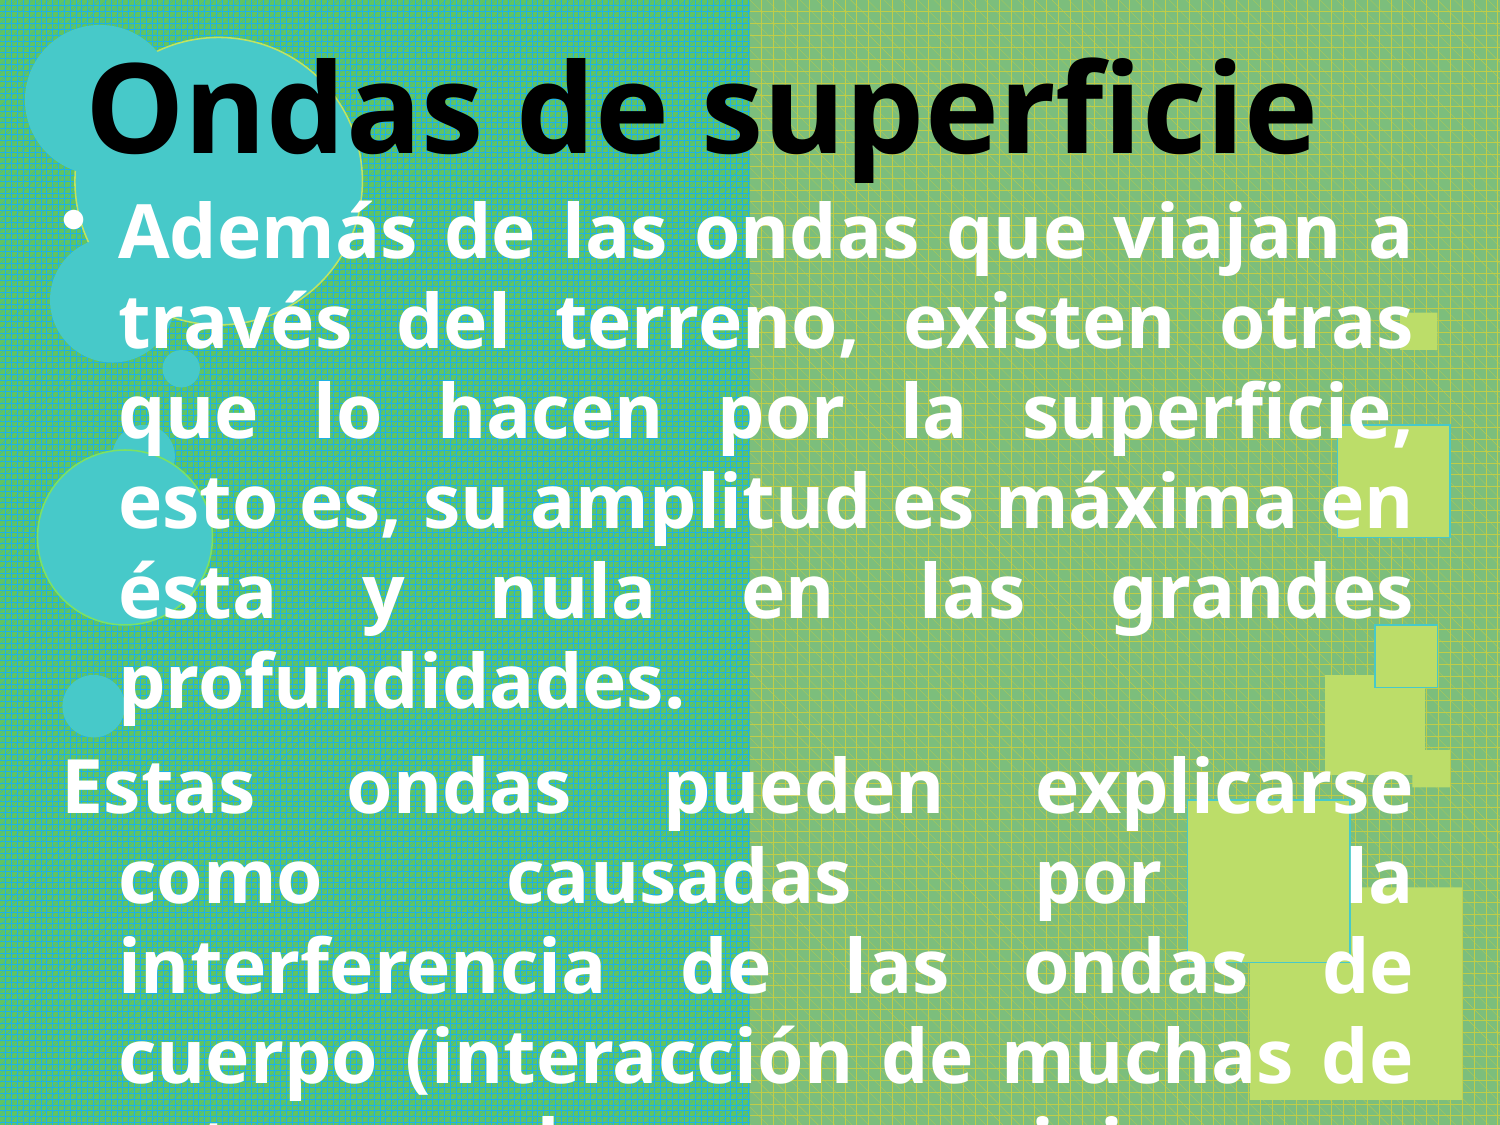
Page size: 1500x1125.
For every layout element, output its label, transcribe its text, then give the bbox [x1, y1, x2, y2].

title Ondas de superficie [70, 0, 1421, 175]
list Además de las ondas que viajan a través del terreno, existen otras que lo hacen por la superficie, esto es, su amplitud es máxima en ésta y nula en las grandes profundidades. Estas ondas pueden explicarse como causadas por la interferencia de las ondas de cuerpo (interacción de muchas de estas ondas que viajan en diferentes direcciones), y son más lentas que éstas. [46, 175, 1430, 1020]
